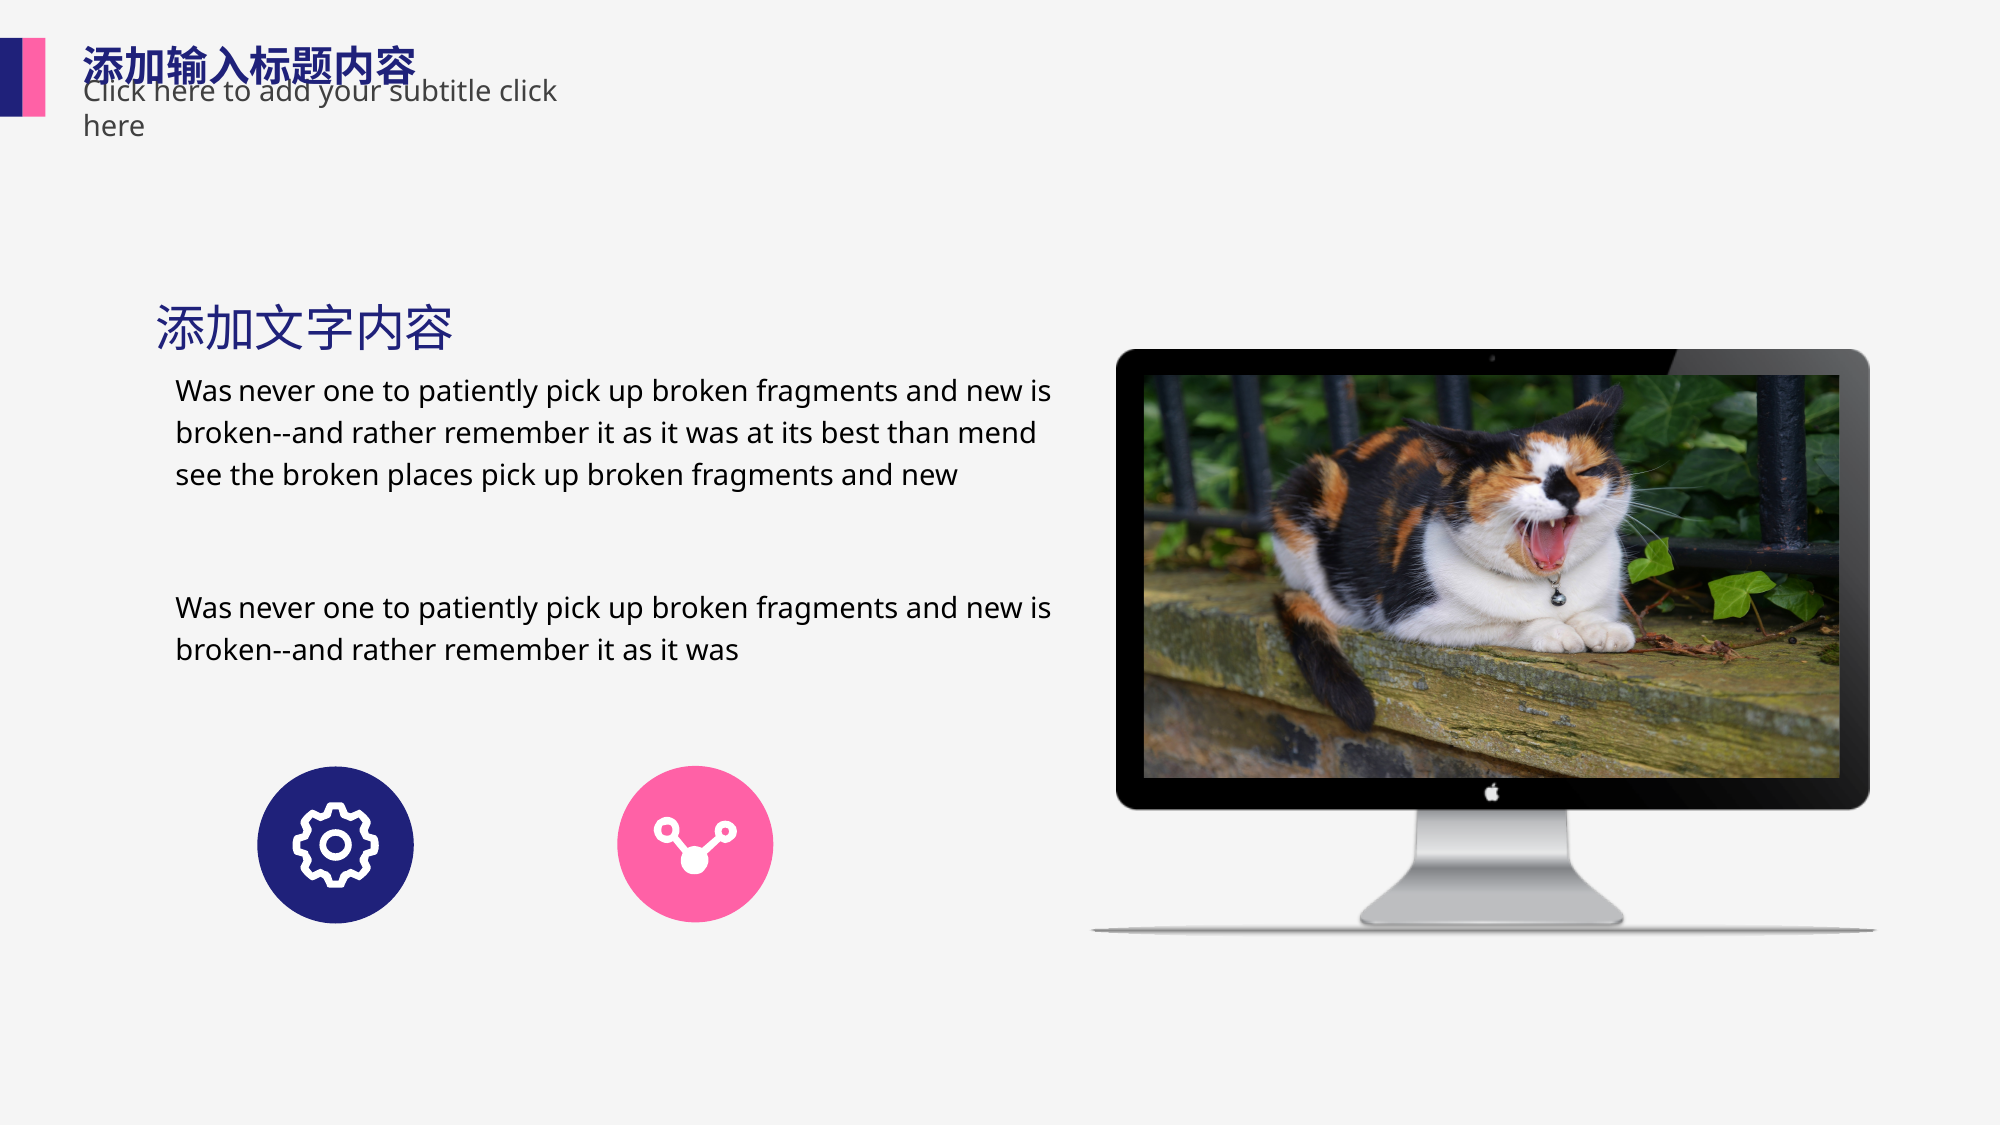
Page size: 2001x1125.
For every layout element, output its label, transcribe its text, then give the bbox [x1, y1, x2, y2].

text_box [22, 37, 46, 118]
text_box 添加输入标题内容 [68, 32, 437, 97]
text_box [1087, 349, 1880, 938]
text_box [617, 765, 774, 923]
text_box Was never one to patiently pick up broken fragments and new is broken--and rather remember it as it was [175, 582, 1055, 666]
text_box [319, 829, 352, 861]
text_box [0, 37, 22, 118]
text_box Click here to add your subtitle click here [67, 78, 618, 136]
text_box [653, 816, 737, 875]
text_box 添加文字内容 [136, 288, 474, 366]
text_box [292, 802, 379, 888]
text_box [257, 766, 414, 924]
text_box Was never one to patiently pick up broken fragments and new is broken--and rather remember it as it was at its best than mend see the broken places pick up broken fragments and new [175, 365, 1055, 491]
